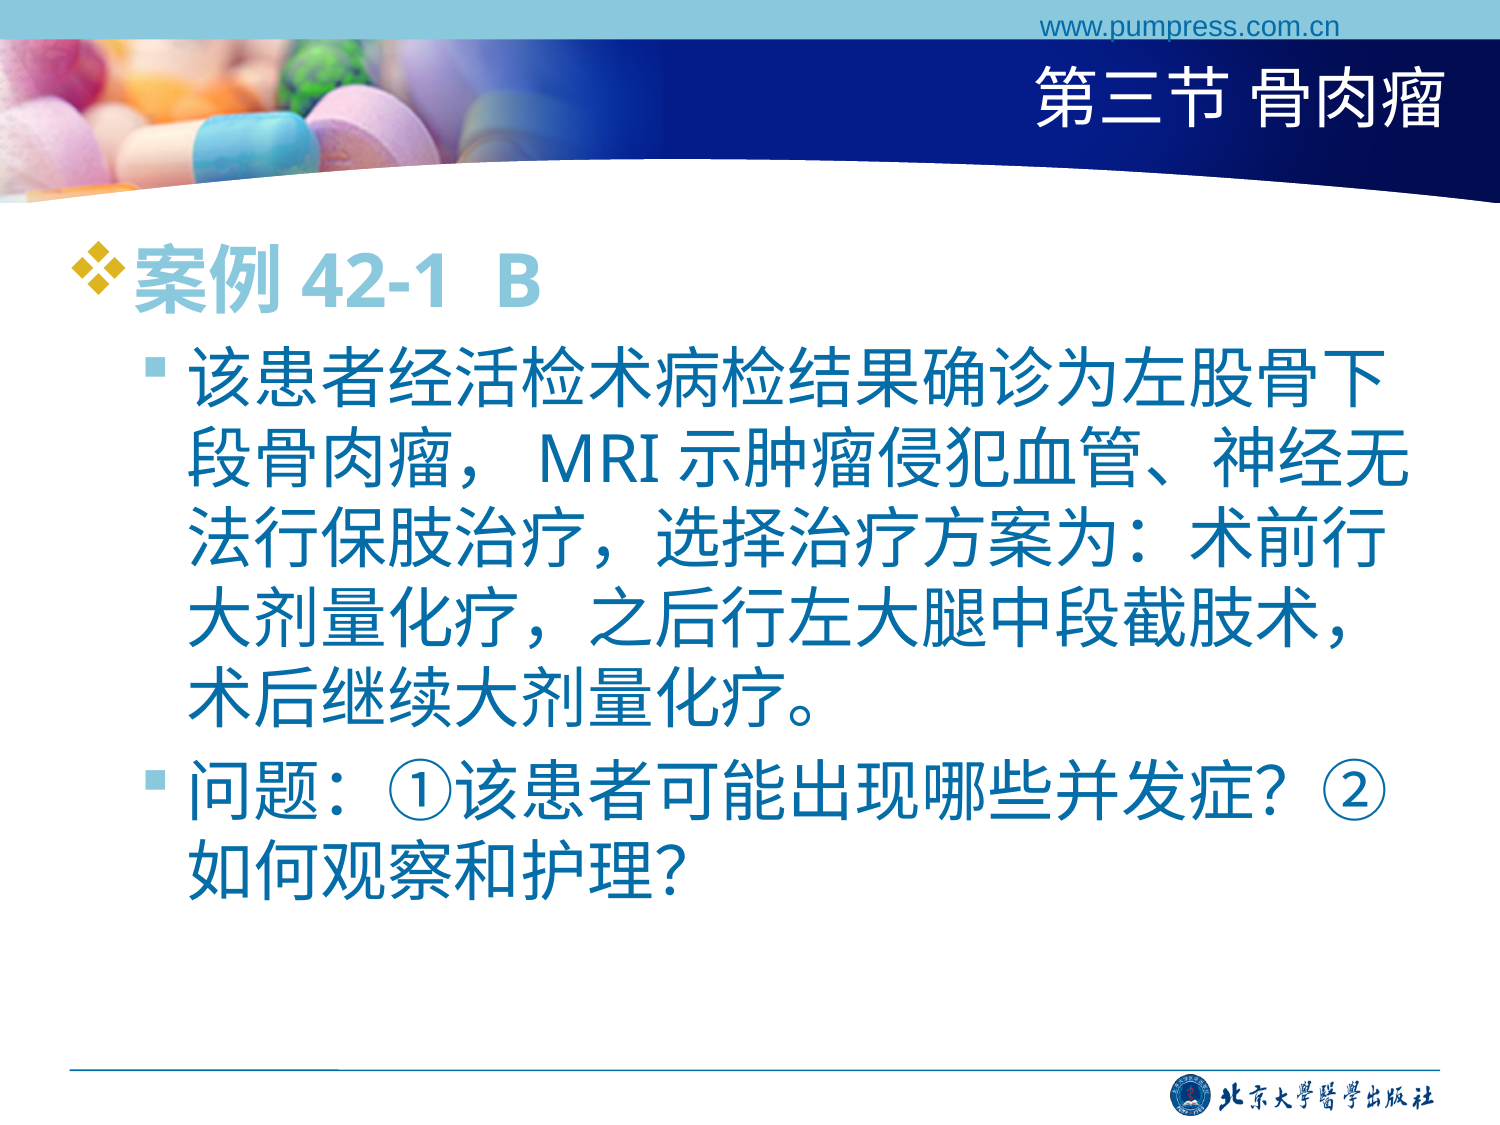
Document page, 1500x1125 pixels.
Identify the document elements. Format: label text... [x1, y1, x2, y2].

slide_number www.pumpress.com.cn [1025, 0, 1463, 38]
picture [0, 40, 1500, 203]
list 案例42-1 B 该患者经活检术病检结果确诊为左股骨下段骨肉瘤，MRI示肿瘤侵犯血管、神经无法行保肢治疗，选择治疗方案为：术前行大剂量化疗，之后行左大腿中段截肢术，术后继续大剂量化疗。 问题：①该患者可能出现哪些并发症？②如何观察和护理？ [49, 224, 1463, 1026]
picture [1170, 1074, 1436, 1118]
title 第三节 骨肉瘤 [137, 49, 1463, 143]
